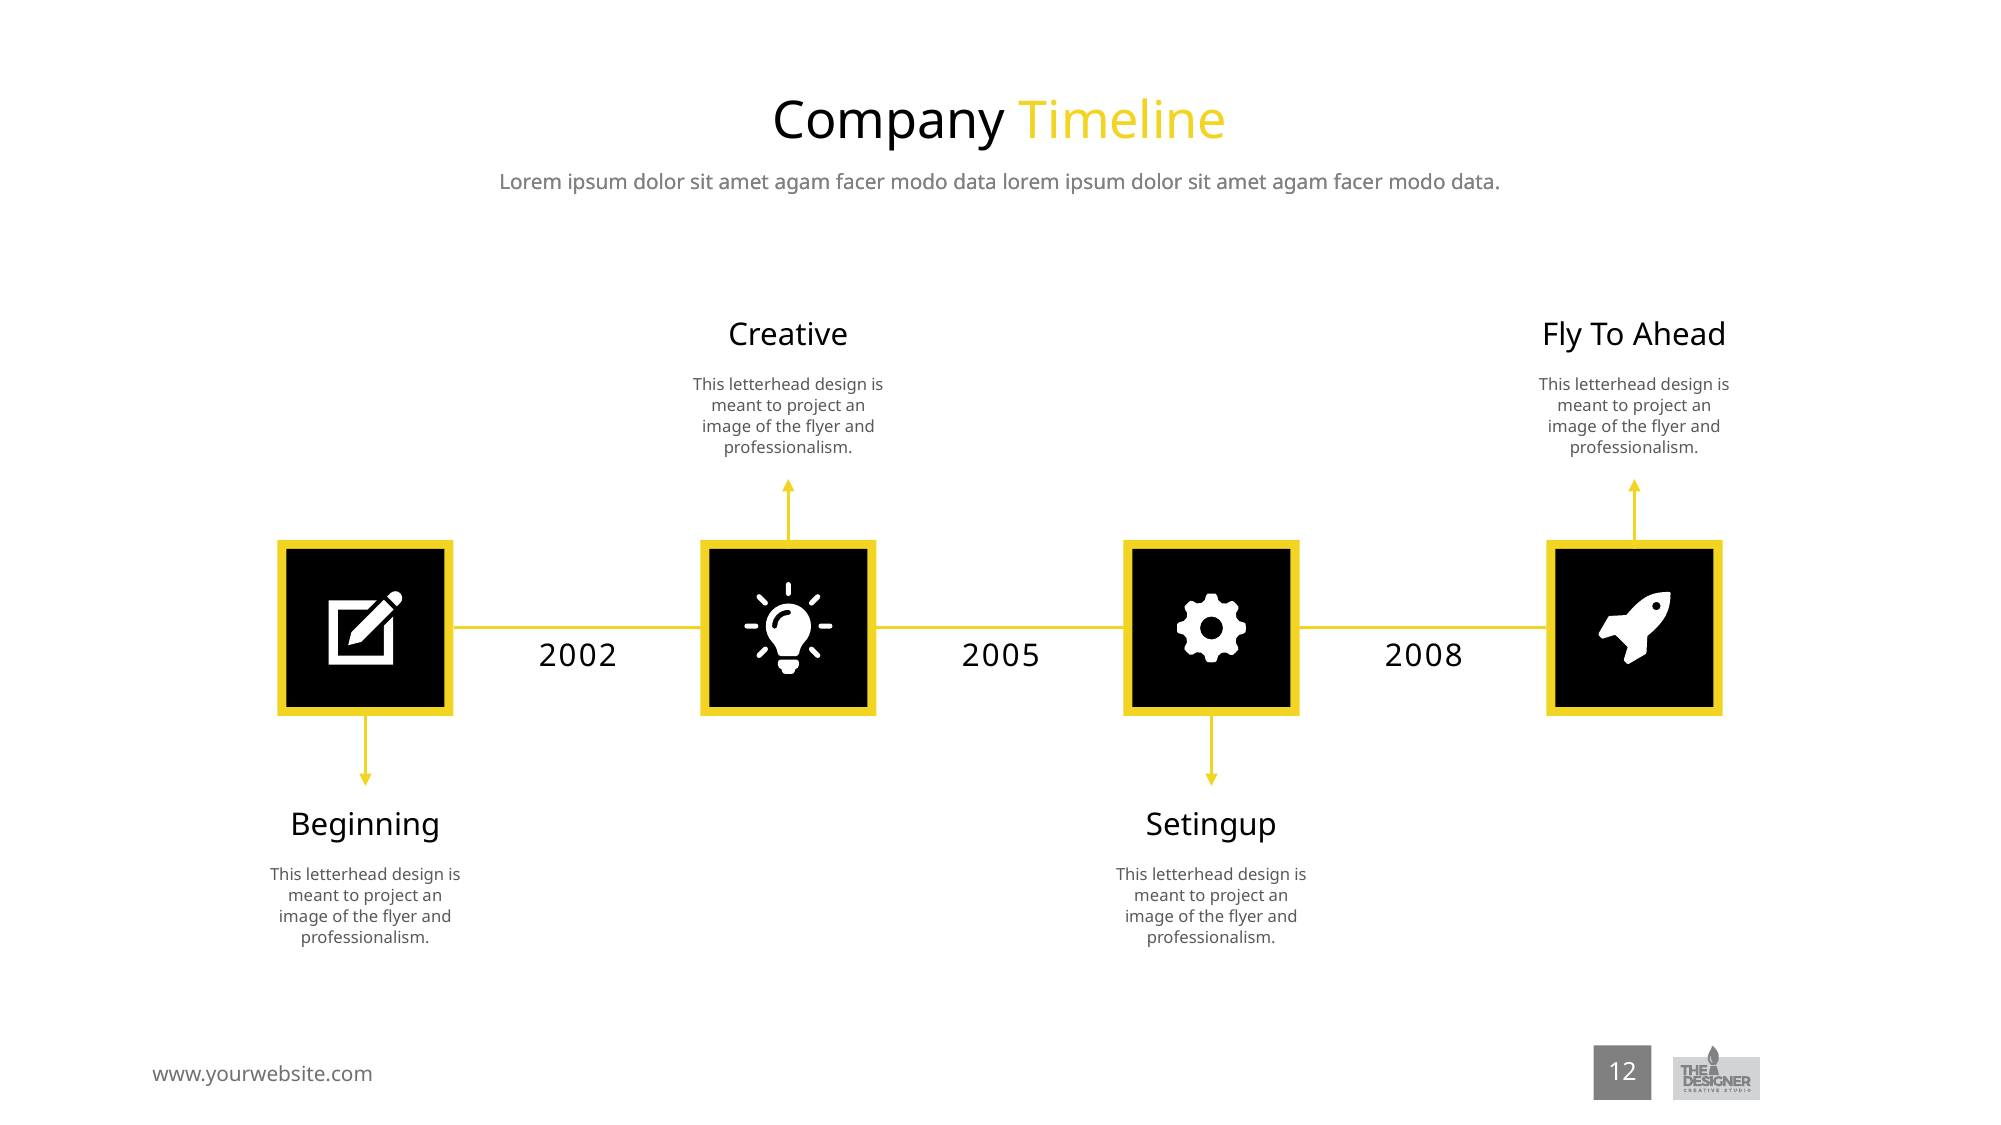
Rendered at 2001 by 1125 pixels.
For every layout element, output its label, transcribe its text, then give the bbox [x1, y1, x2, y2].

text_box Lorem ipsum dolor sit amet agam facer modo data lorem ipsum dolor sit amet agam facer modo data. [137, 154, 1863, 211]
slide_number 12 [1590, 1042, 1655, 1103]
slide_number www.yourwebsite.com [137, 1045, 409, 1100]
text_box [258, 321, 1742, 959]
title Company Timeline [137, 71, 1863, 154]
